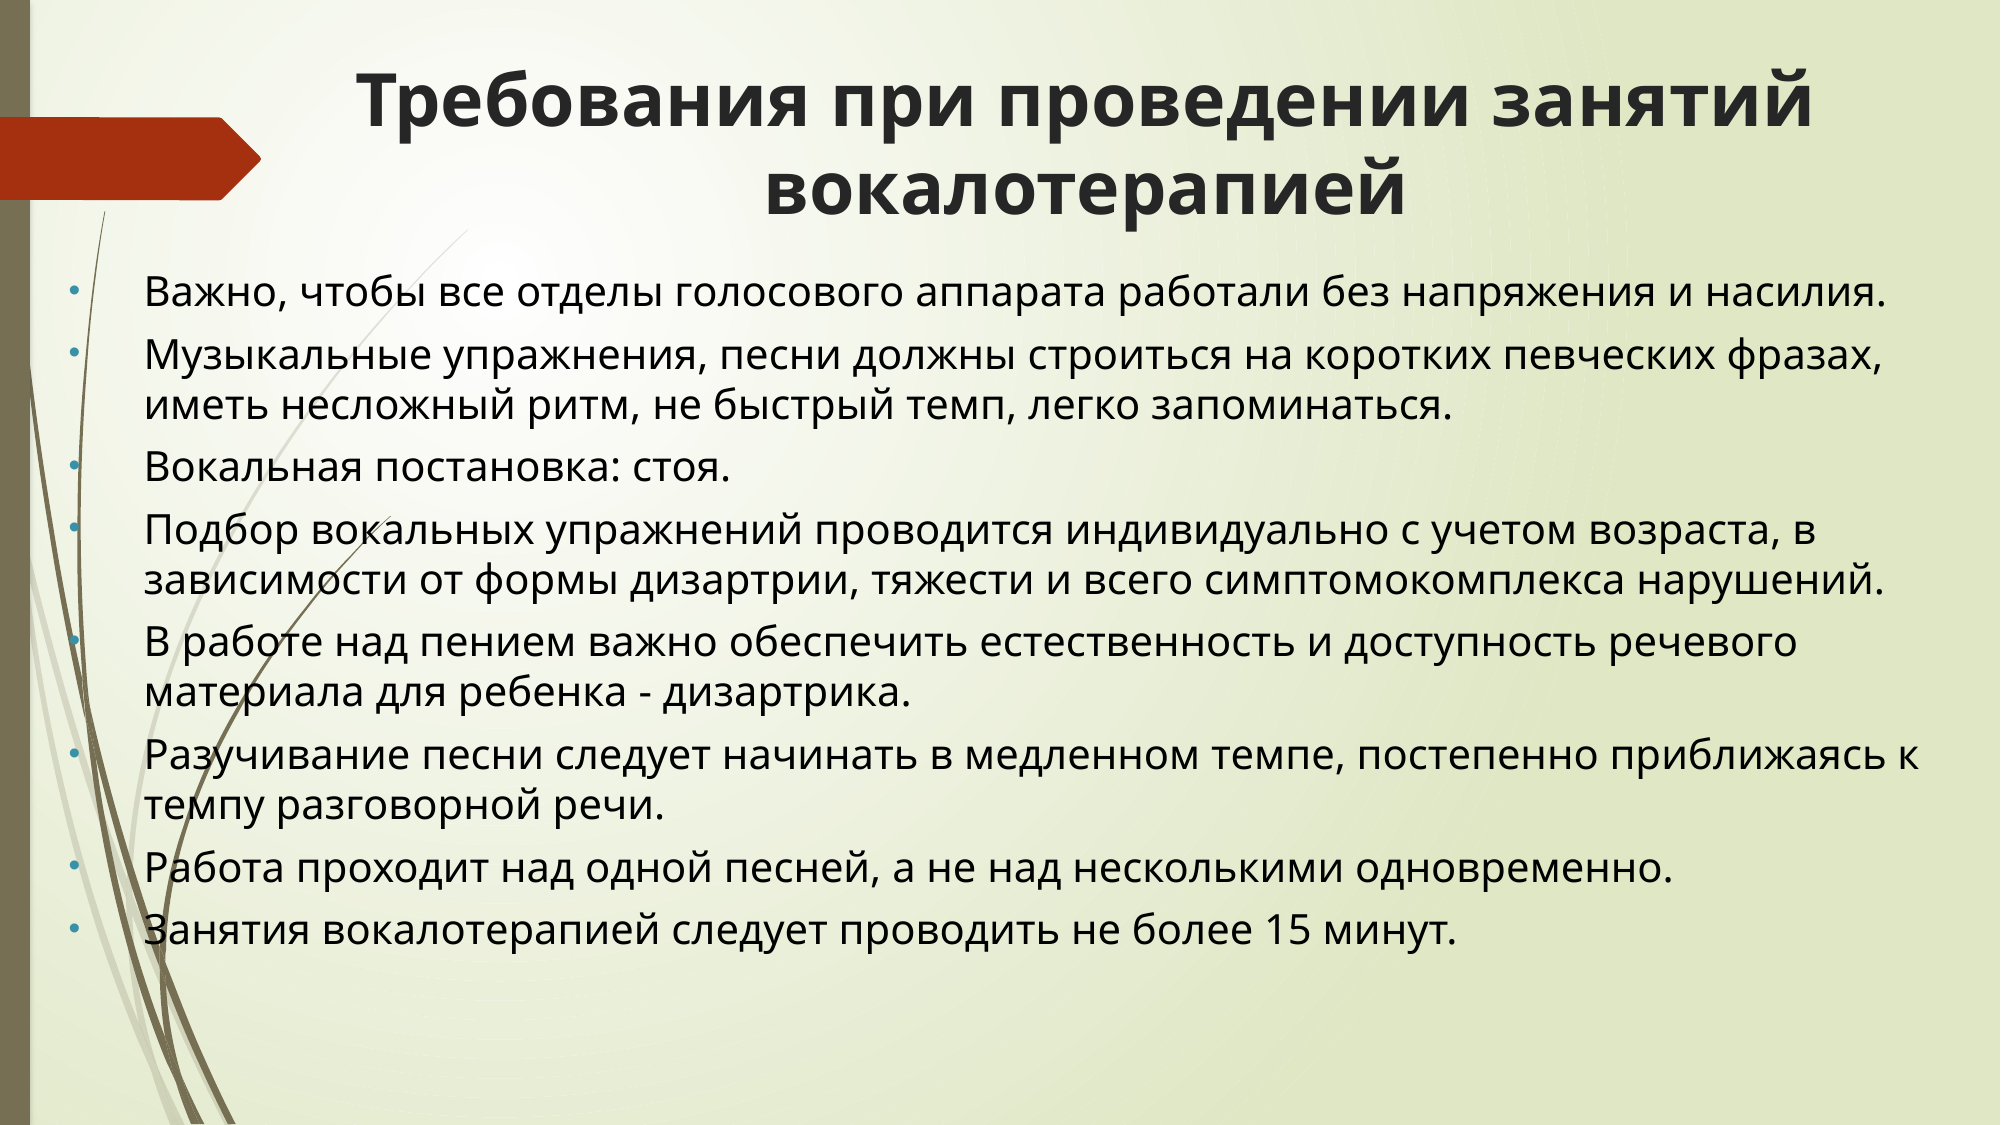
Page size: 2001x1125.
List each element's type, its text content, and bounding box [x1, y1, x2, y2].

title Требования при проведении занятий вокалотерапией [285, 45, 1888, 238]
list Важно, чтобы все отделы голосового аппарата работали без напряжения и насилия. Музыкальные упражнения, песни должны строиться на коротких певческих фразах, иметь несложный ритм, не быстрый темп, легко запоминаться. Вокальная постановка: стоя. Подбор вокальных упражнений проводится индивидуально с учетом возраста, в зависимости от формы дизартрии, тяжести и всего симптомокомплекса нарушений. В работе над пением важно обеспечить естественность и доступность речевого материала для ребенка - дизартрика. Разучивание песни следует начинать в медленном темпе, постепенно приближаясь к темпу разговорной речи. Работа проходит над одной песней, а не над несколькими одновременно. Занятия вокалотерапией следует проводить не более 15 минут. [39, 257, 2000, 1125]
